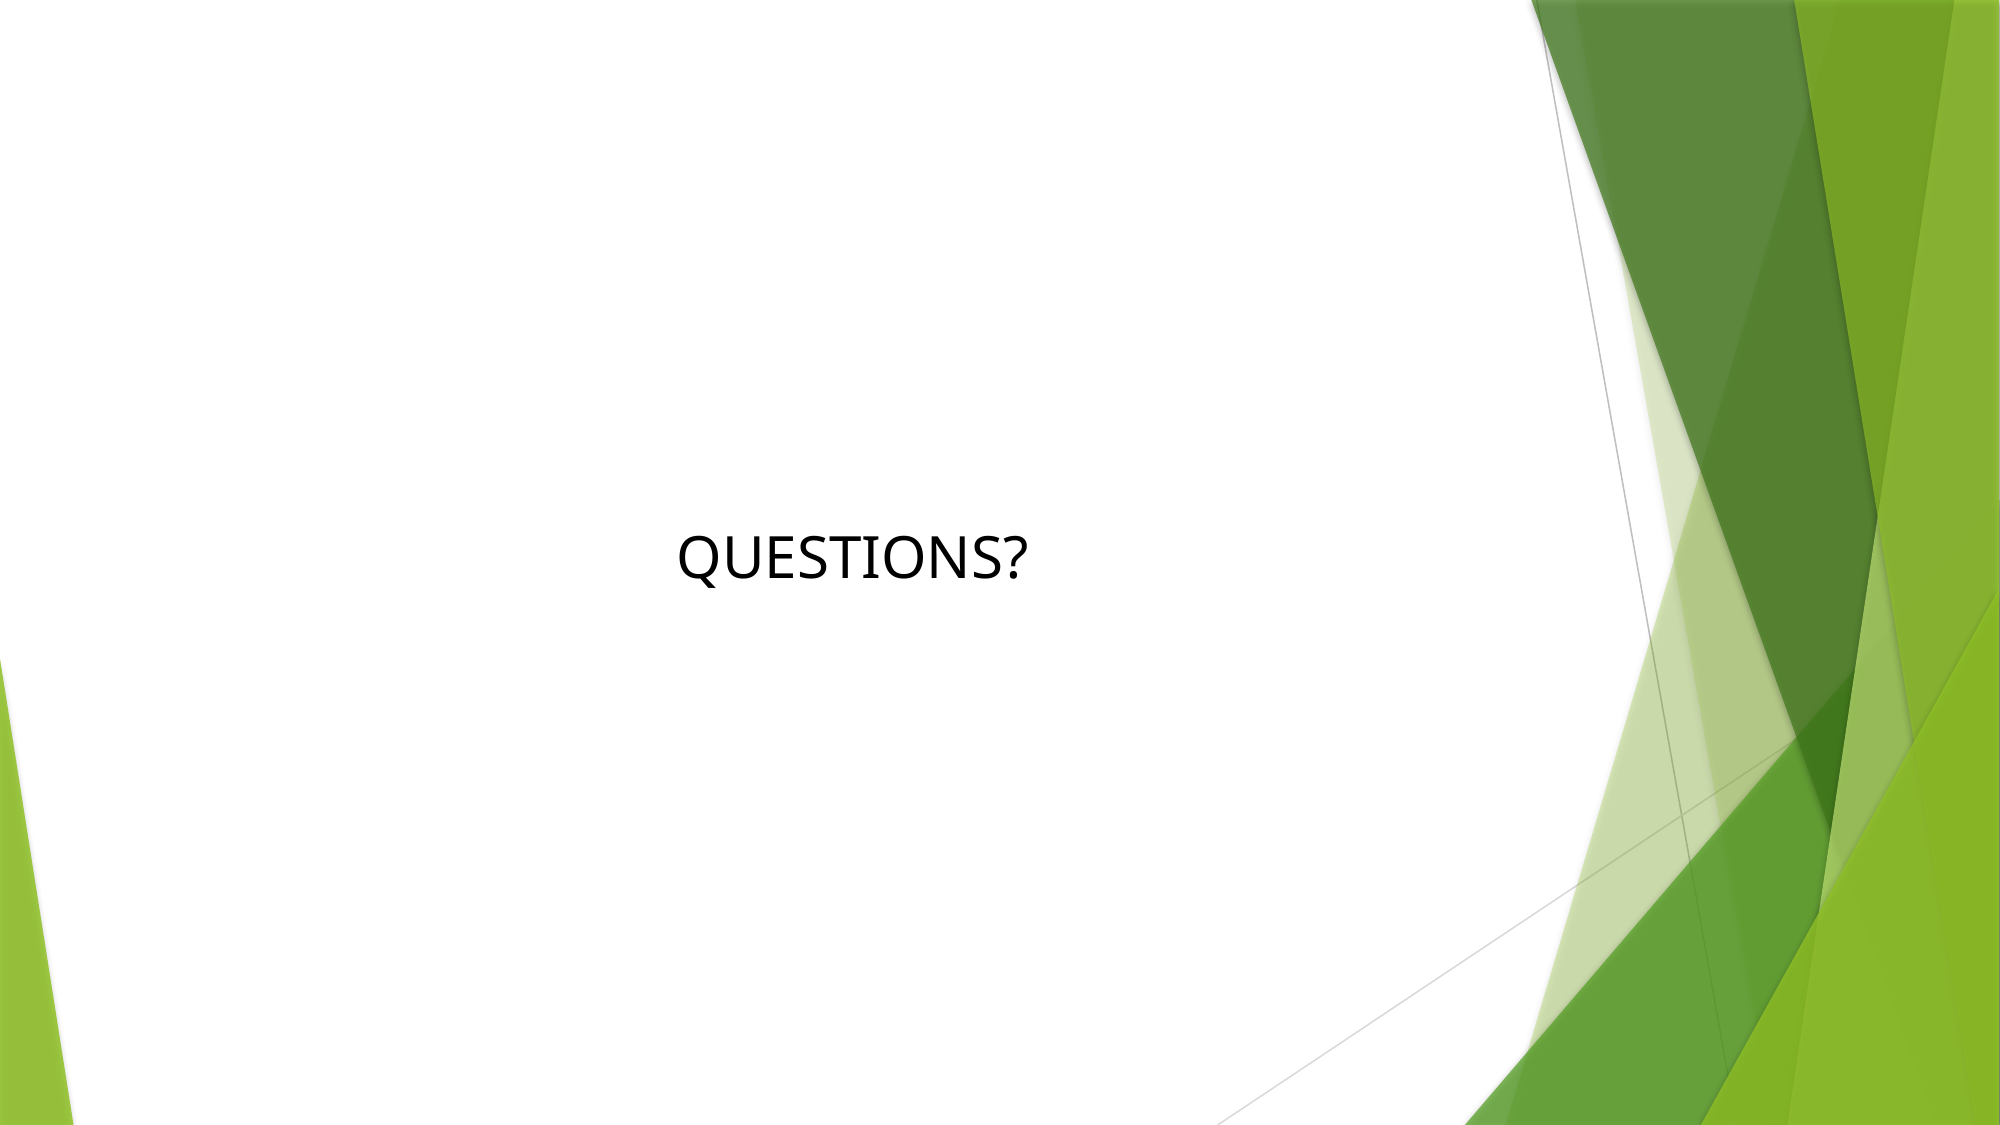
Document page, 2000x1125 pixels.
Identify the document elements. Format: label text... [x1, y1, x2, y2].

text_box QUESTIONS? [662, 512, 1175, 643]
